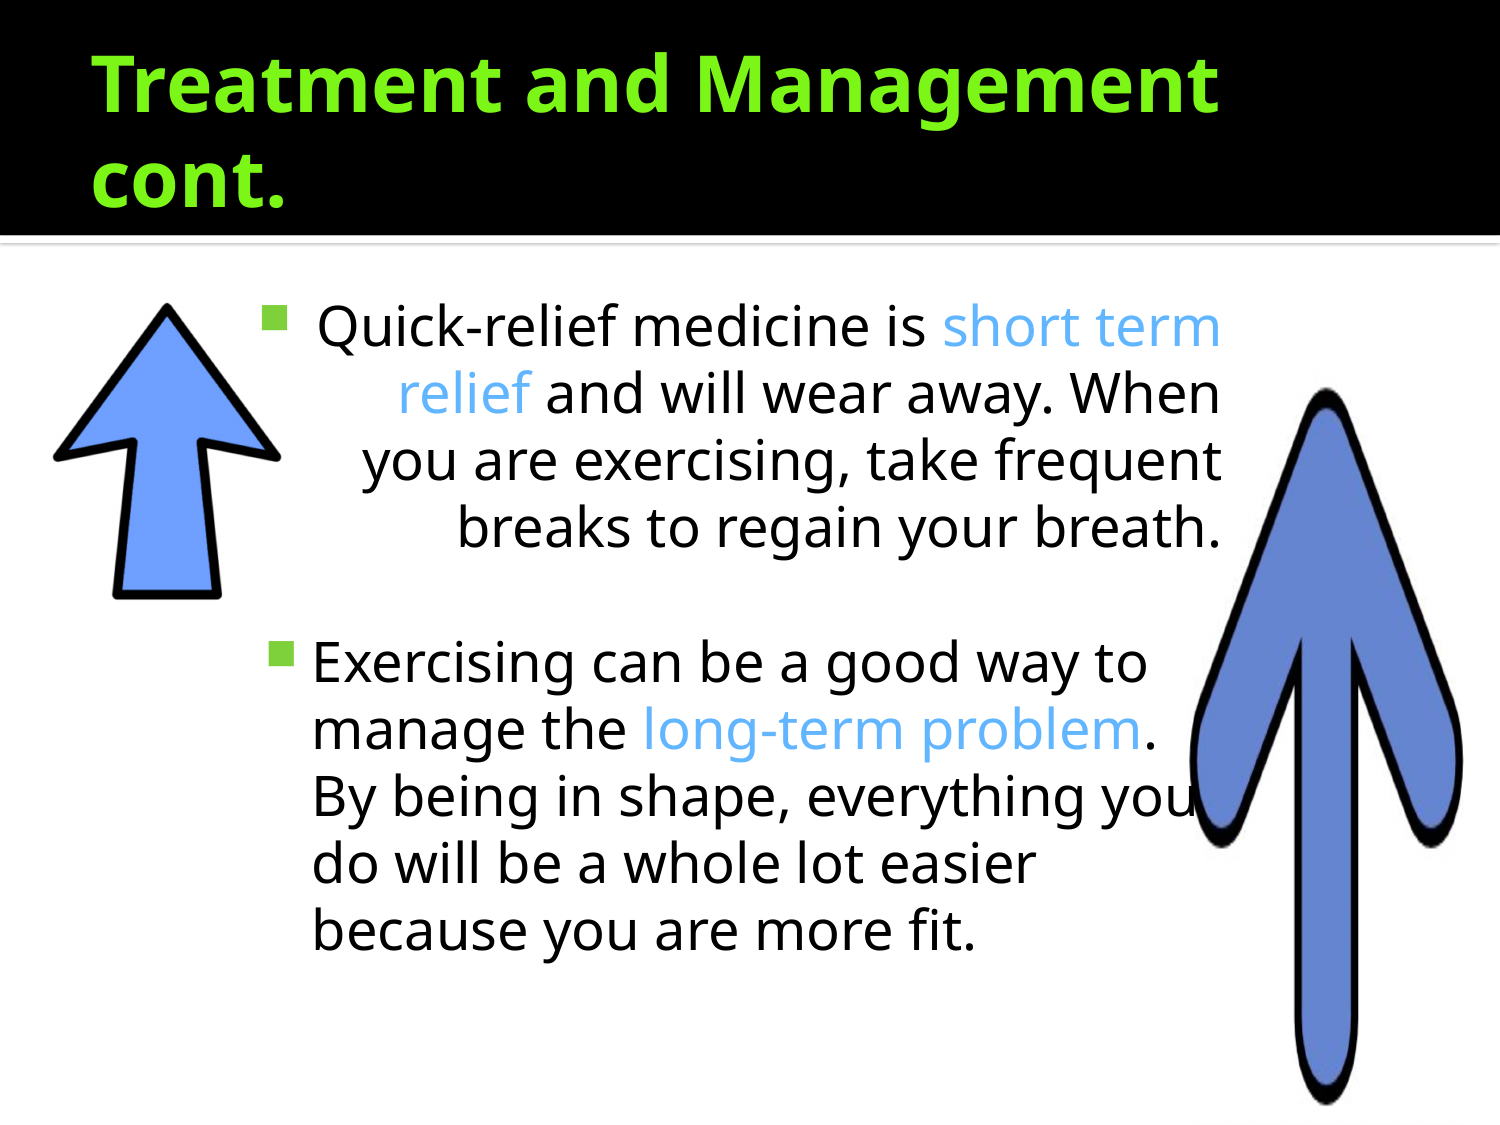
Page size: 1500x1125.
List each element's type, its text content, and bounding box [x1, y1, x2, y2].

title Treatment and Management cont. [75, 25, 1425, 231]
picture [945, 364, 1500, 1124]
picture [14, 300, 318, 602]
list Quick-relief medicine is short term relief and will wear away. When you are exercising, take frequent breaks to regain your breath. Exercising can be a good way to manage the long-term problem. By being in shape, everything you do will be a whole lot easier because you are more fit. [237, 275, 1238, 1034]
